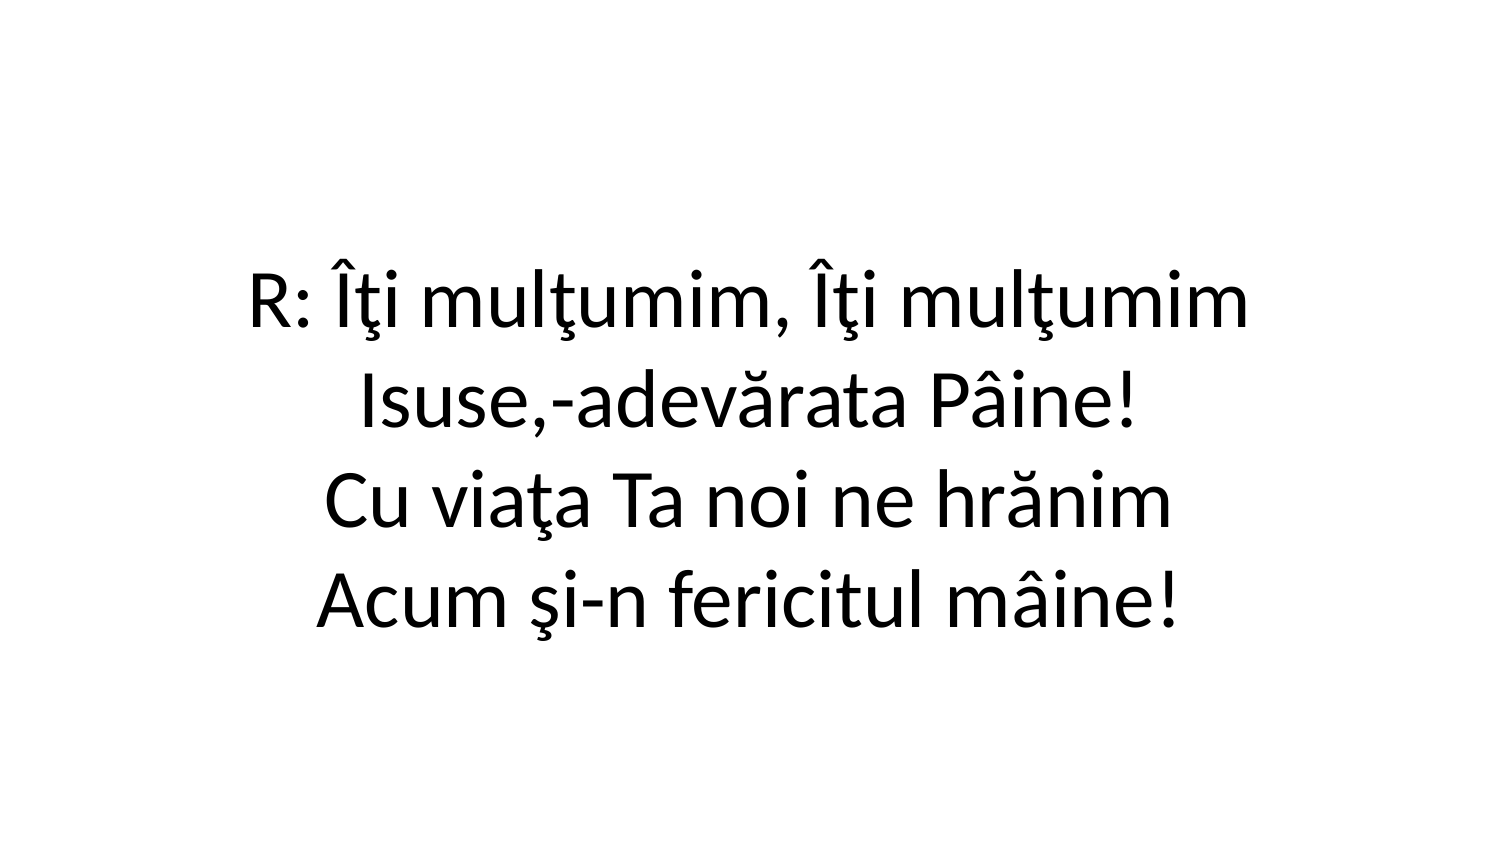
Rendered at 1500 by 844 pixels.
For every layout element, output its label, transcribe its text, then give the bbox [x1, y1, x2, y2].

text_box R: Îţi mulţumim, Îţi mulţumim Isuse,-adevărata Pâine! Cu viaţa Ta noi ne hrănim Acum şi-n fericitul mâine! [232, 192, 1268, 652]
